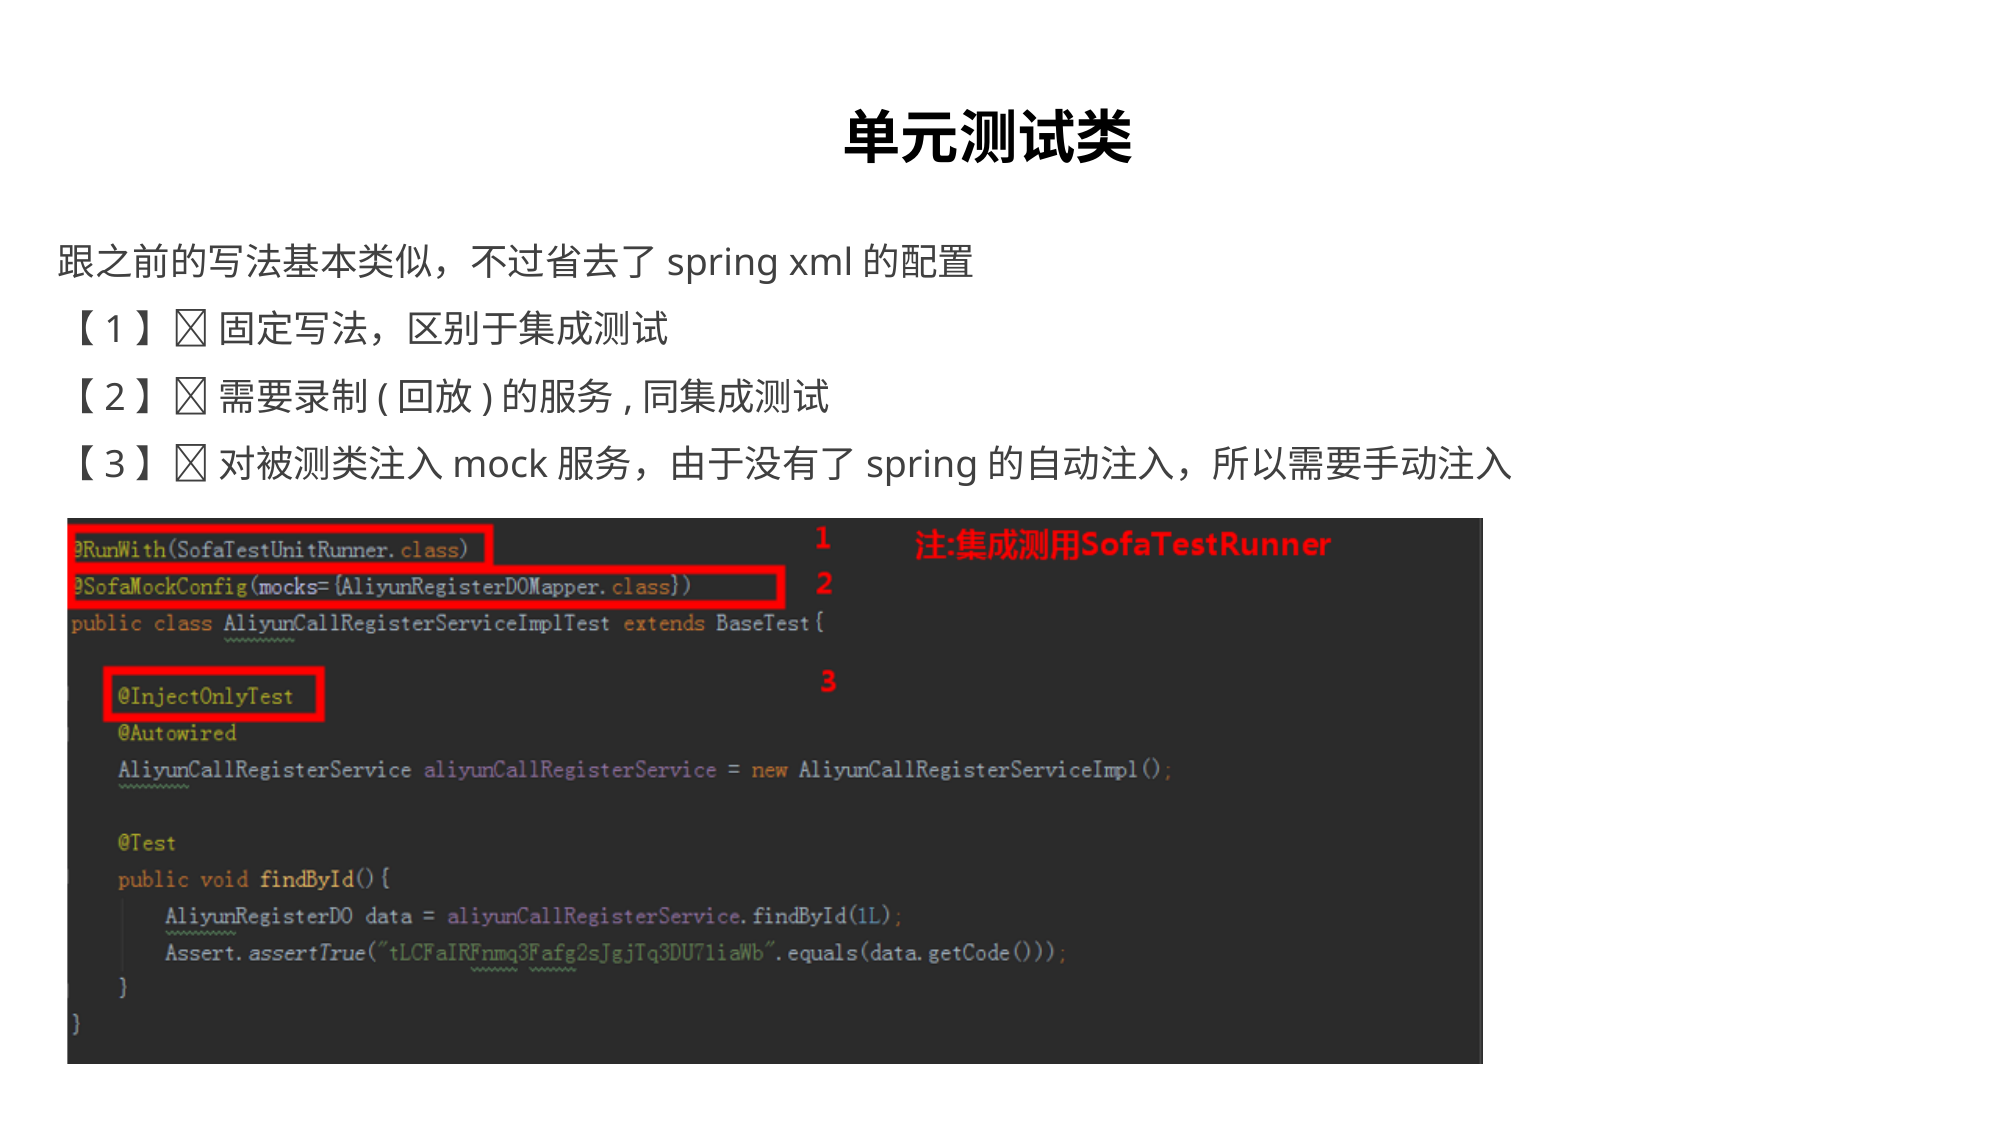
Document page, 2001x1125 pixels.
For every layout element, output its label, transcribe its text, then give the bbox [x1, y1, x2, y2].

text_box 单元测试类 [208, 95, 1769, 185]
picture [66, 518, 1483, 1064]
text_box 跟之前的写法基本类似，不过省去了spring xml的配置 【1】 固定写法，区别于集成测试 【2】 需要录制(回放)的服务,同集成测试 【3】 对被测类注入mock服务，由于没有了spring的自动注入，所以需要手动注入 [43, 208, 1977, 493]
